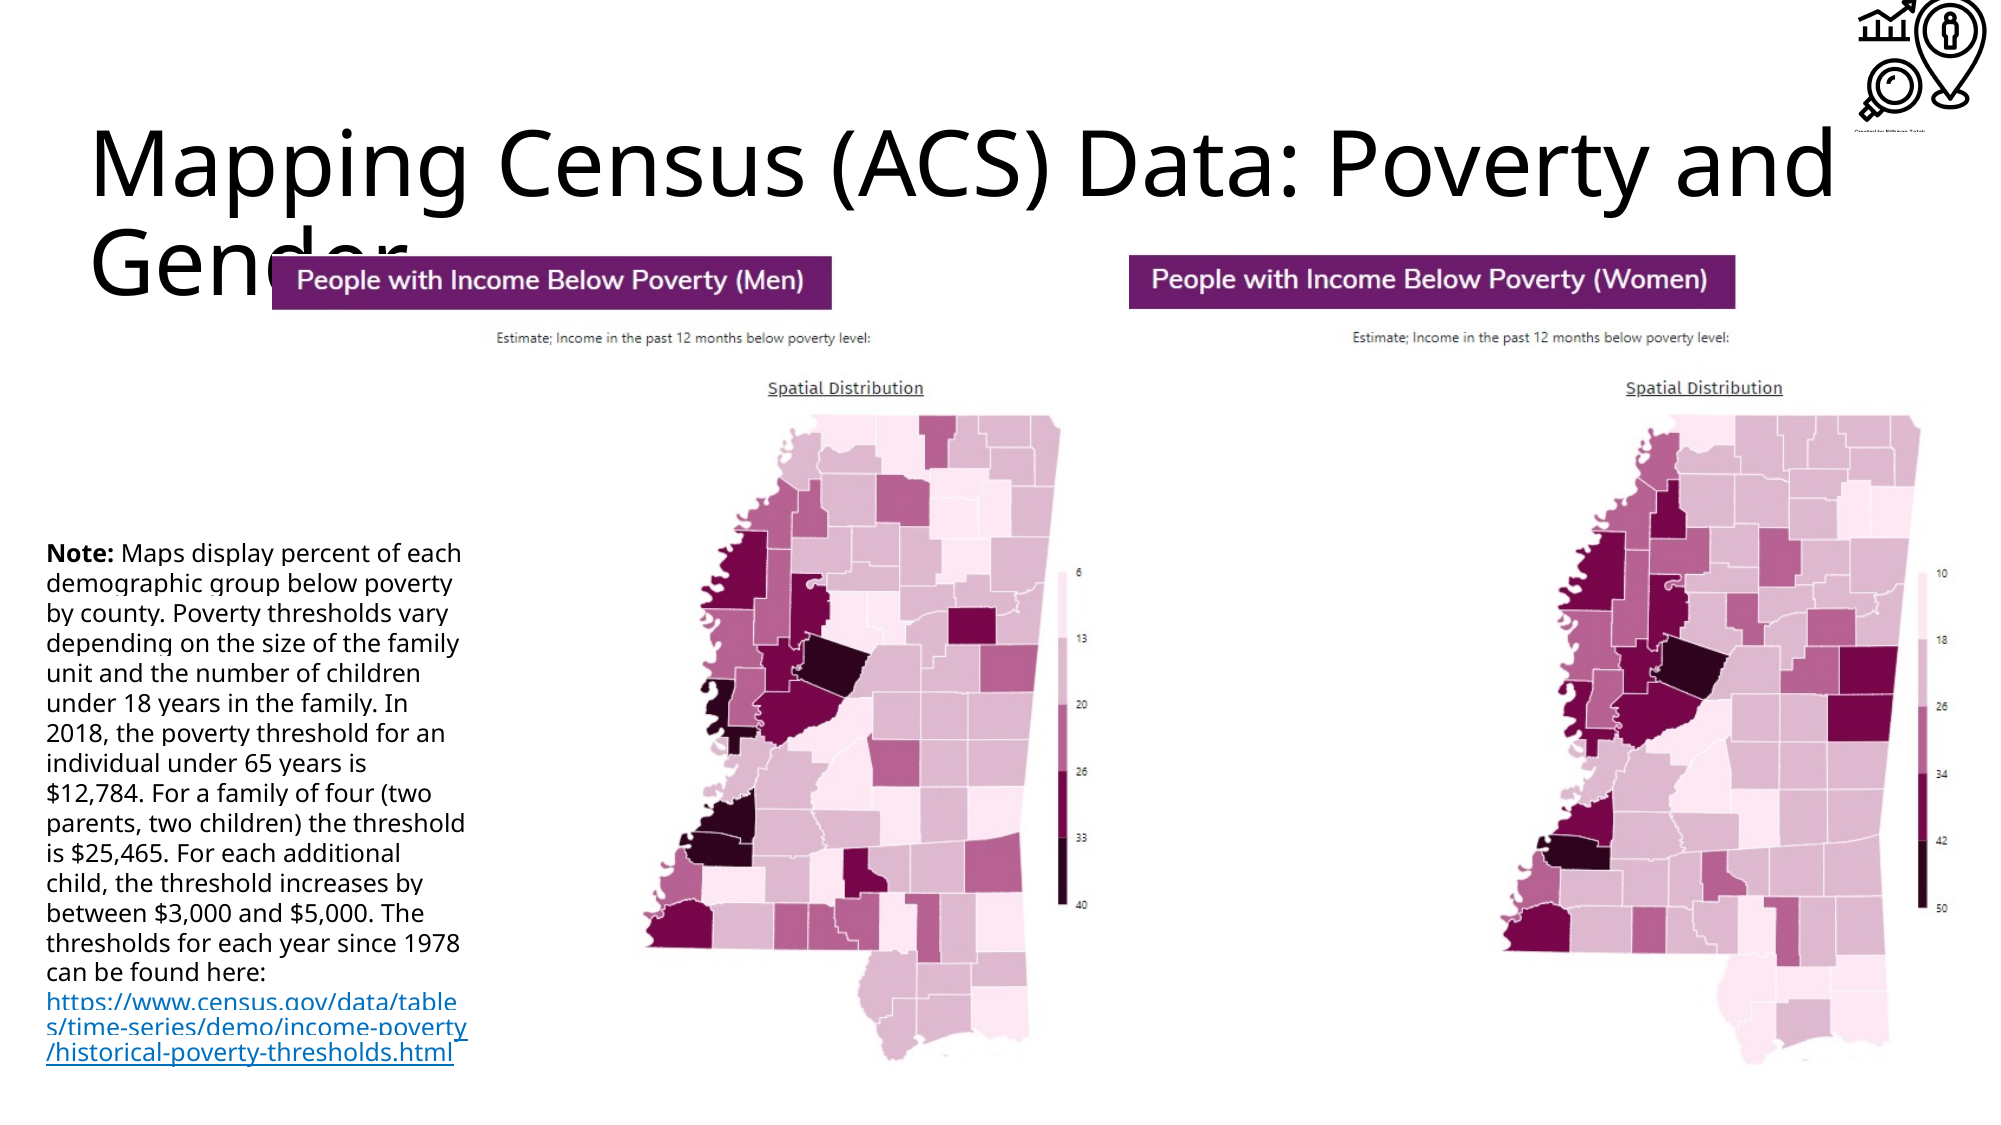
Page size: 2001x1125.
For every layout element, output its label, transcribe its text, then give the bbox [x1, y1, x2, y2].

picture [1843, 0, 2001, 132]
title Mapping Census (ACS) Data: Poverty and Gender [68, 97, 1932, 223]
text_box Note: Maps display percent of each demographic group below poverty by county. Poverty thresholds vary depending on the size of the family unit and the number of children under 18 years in the family. In 2018, the poverty threshold for an individual under 65 years is $12,784. For a family of four (two parents, two children) the threshold is $25,465. For each additional child, the threshold increases by between $3,000 and $5,000. The thresholds for each year since 1978 can be found here: https://www.census.gov/data/tables/time-series/demo/income-poverty/historical-poverty-thresholds.html [25, 517, 272, 1041]
picture [272, 254, 1096, 1074]
picture [1129, 254, 1961, 1074]
